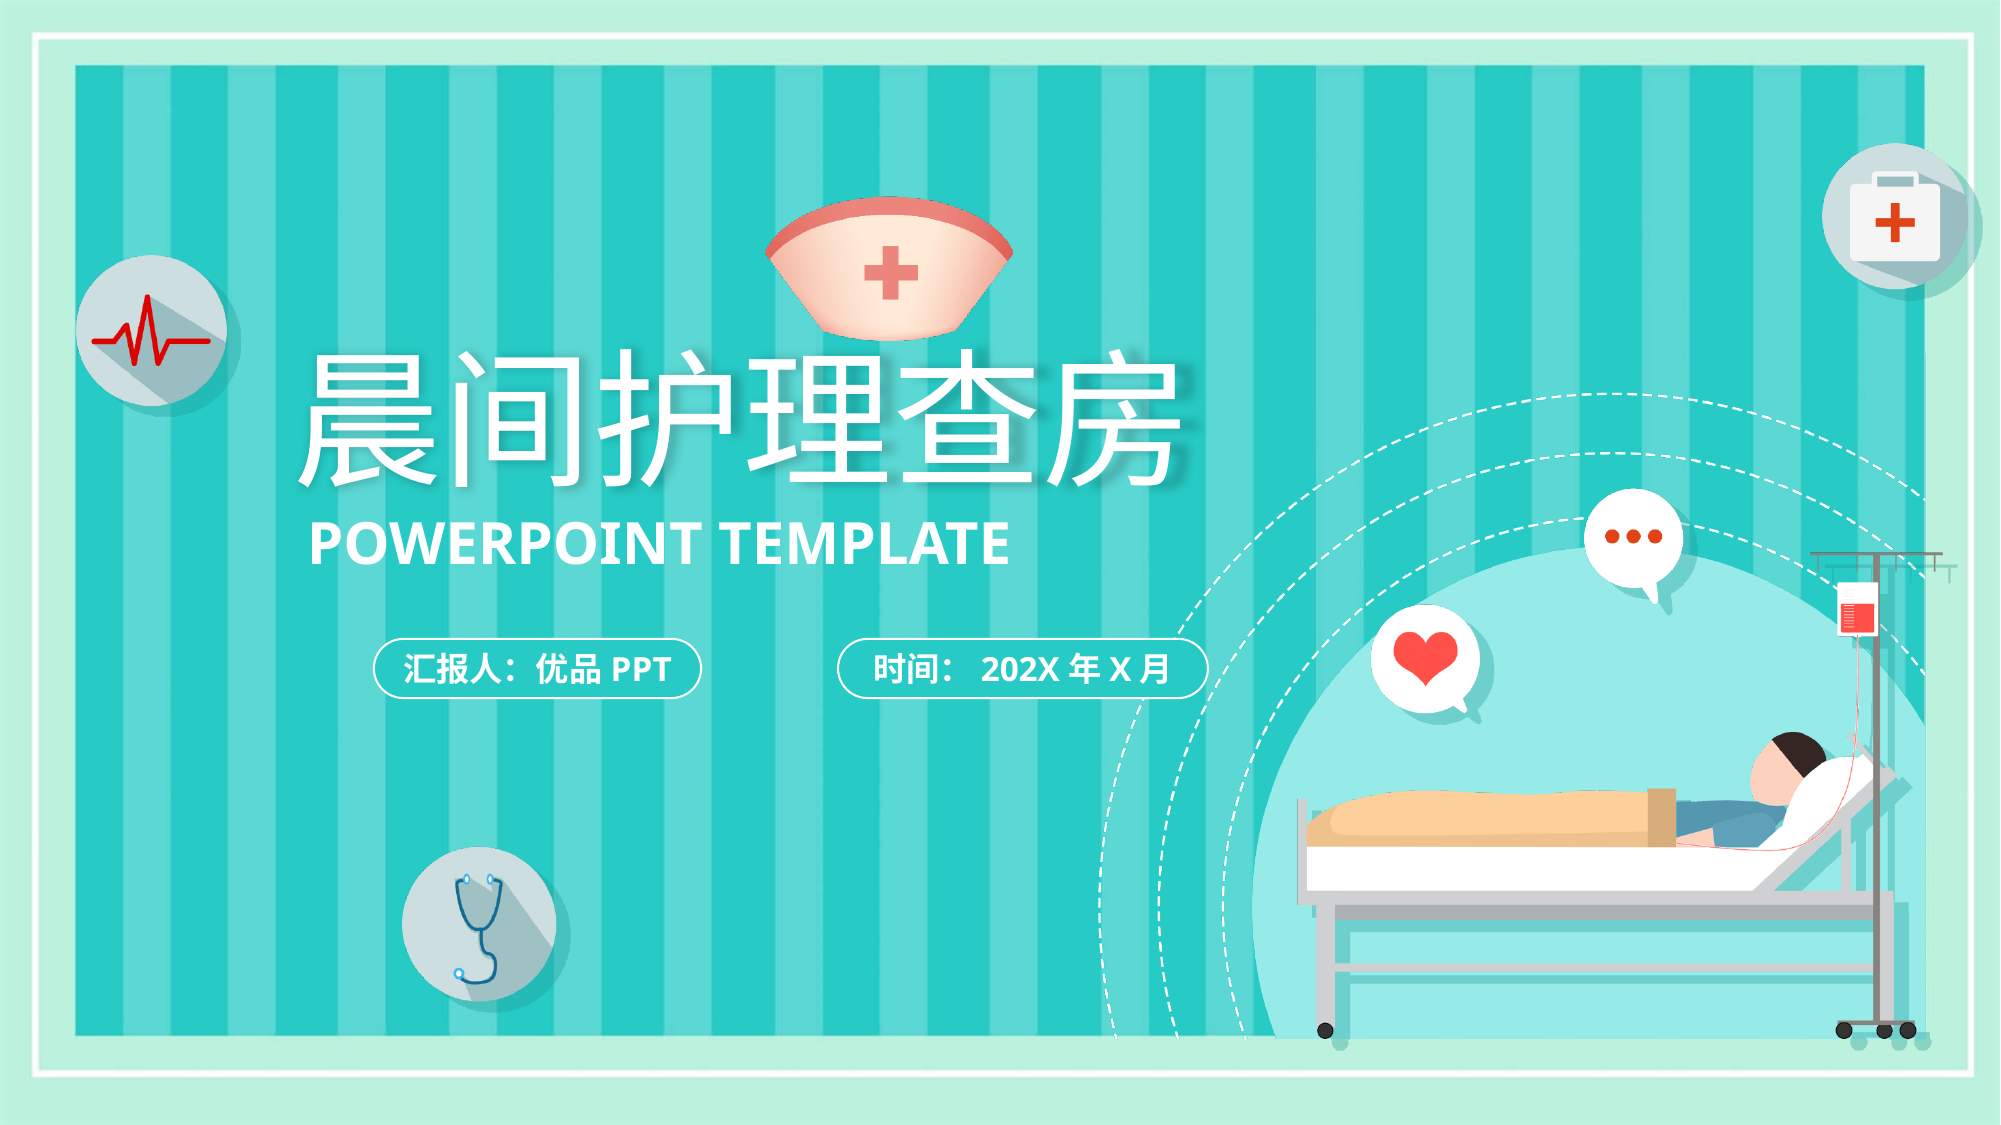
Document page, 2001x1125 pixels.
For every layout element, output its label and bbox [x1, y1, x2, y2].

text_box [277, 160, 1331, 548]
picture [0, 0, 2000, 1125]
